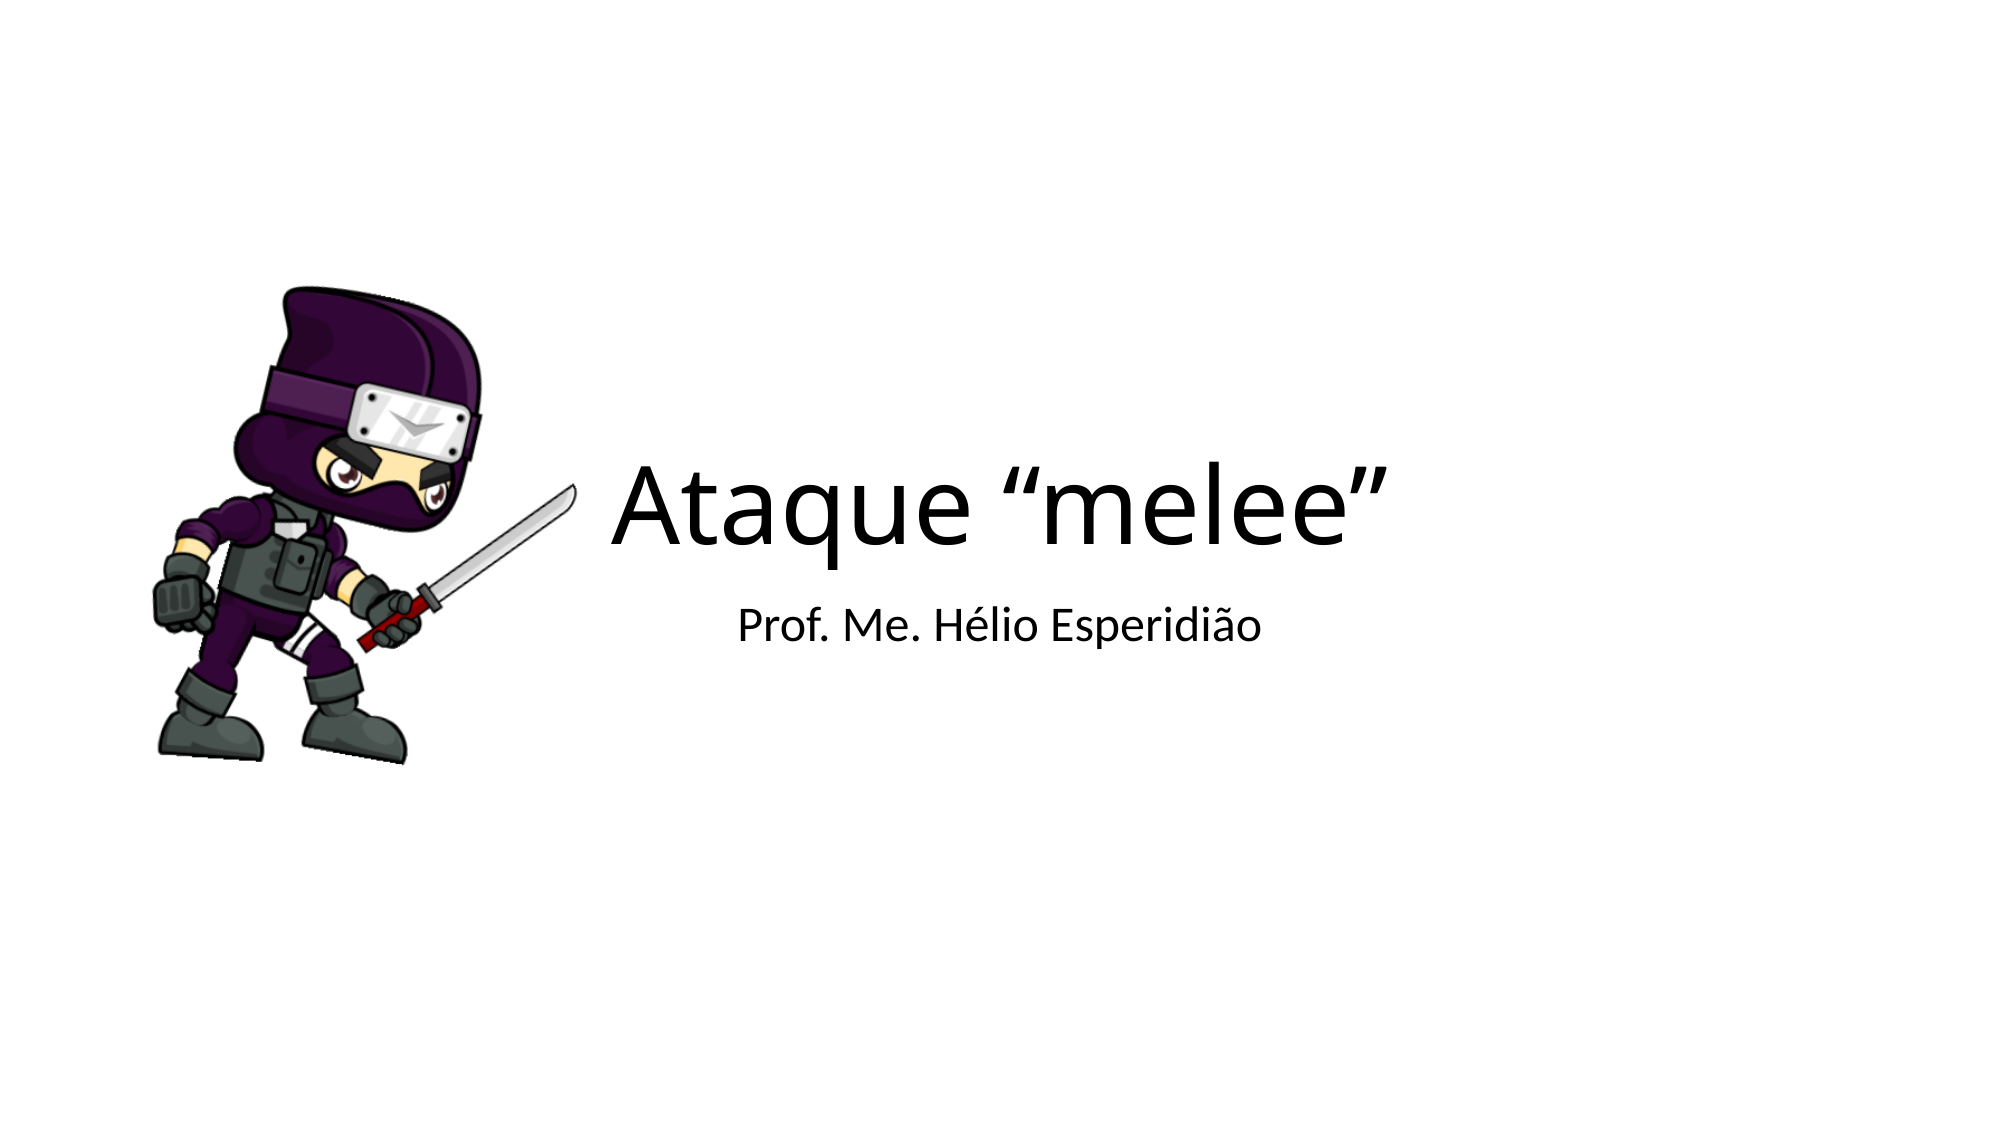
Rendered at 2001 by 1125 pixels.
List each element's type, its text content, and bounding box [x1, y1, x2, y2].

subtitle Prof. Me. Hélio Esperidião [249, 590, 1750, 863]
picture [105, 258, 704, 811]
title Ataque “melee” [249, 184, 1750, 576]
